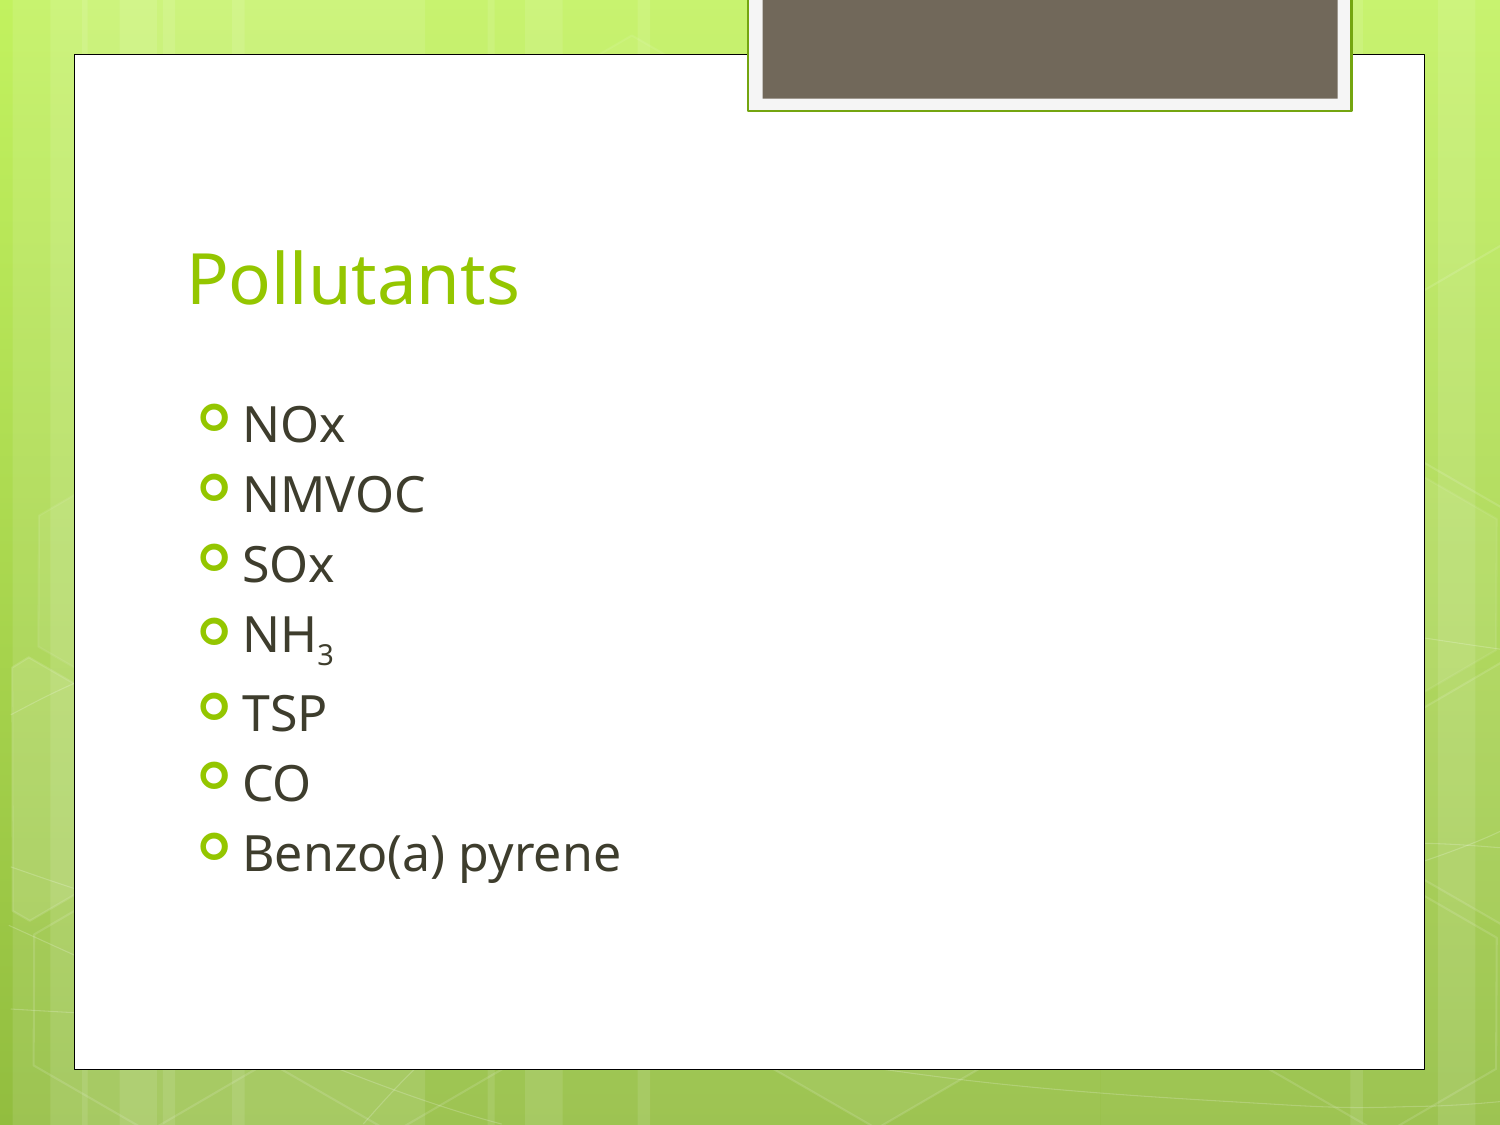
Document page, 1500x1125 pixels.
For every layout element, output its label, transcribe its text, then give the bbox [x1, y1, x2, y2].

title Pollutants [171, 138, 1324, 327]
list NOx NMVOC SOx NH3 TSP CO Benzo(a) pyrene [171, 385, 1283, 961]
